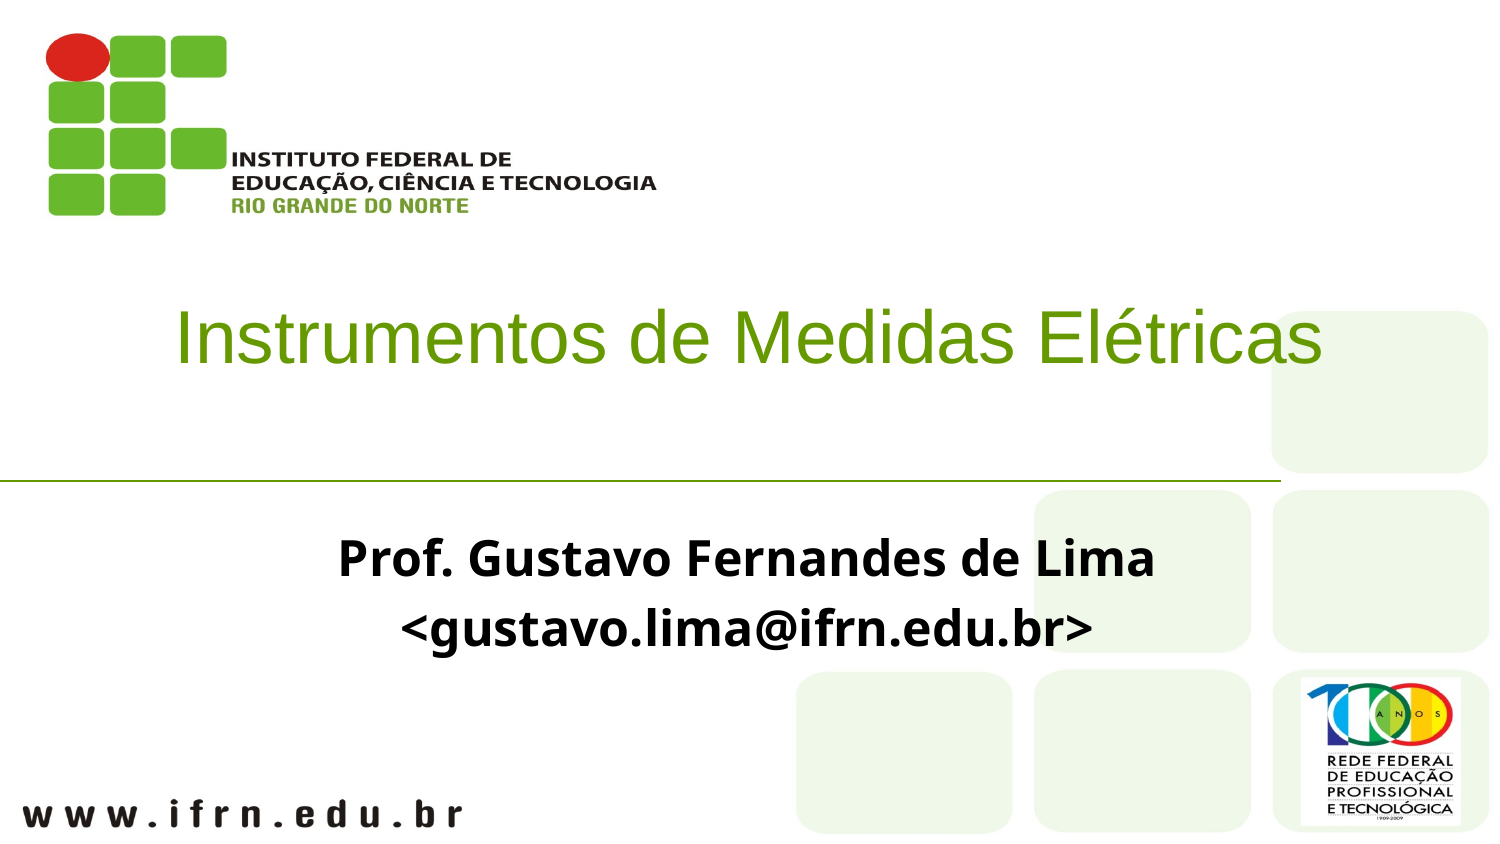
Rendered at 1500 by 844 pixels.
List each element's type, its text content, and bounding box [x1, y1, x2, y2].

picture [23, 17, 678, 232]
subtitle Prof. Gustavo Fernandes de Lima <gustavo.lima@ifrn.edu.br> [222, 518, 1273, 651]
picture [0, 430, 1500, 843]
title Instrumentos de Medidas Elétricas [0, 237, 1500, 430]
